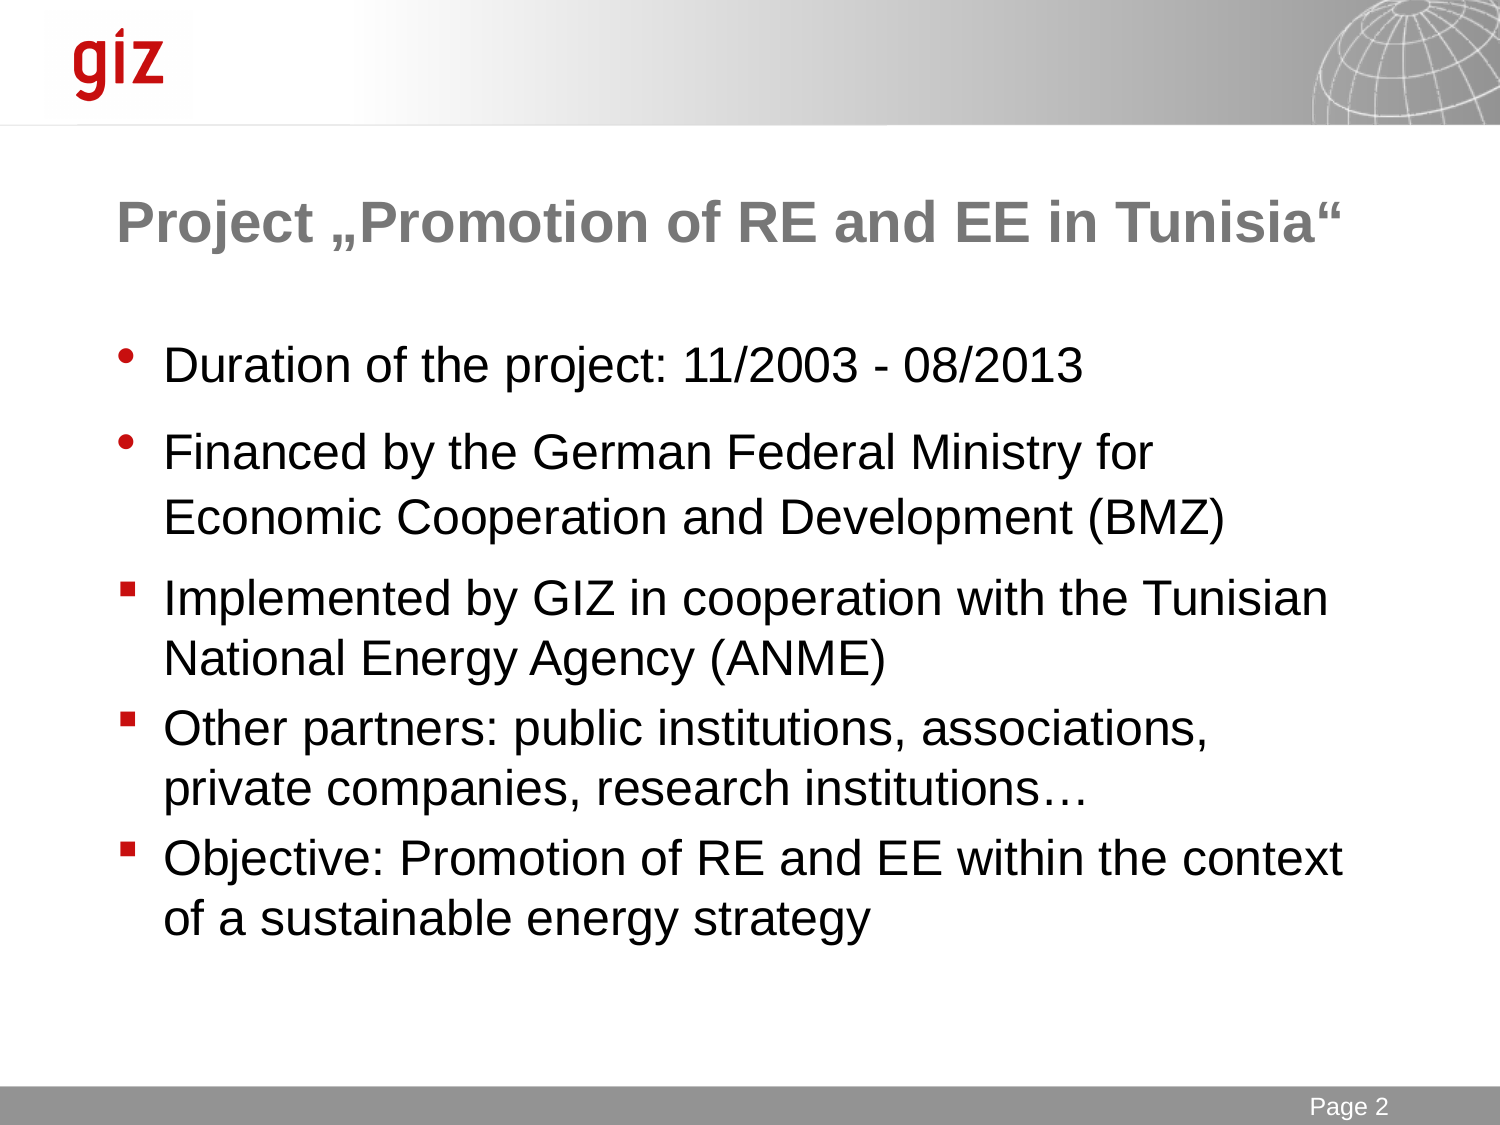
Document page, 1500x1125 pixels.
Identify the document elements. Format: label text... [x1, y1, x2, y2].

title Project „Promotion of RE and EE in Tunisia“ [100, 176, 1452, 284]
list Duration of the project: 11/2003 - 08/2013 Financed by the German Federal Ministry for Economic Cooperation and Development (BMZ) Implemented by GIZ in cooperation with the Tunisian National Energy Agency (ANME) Other partners: public institutions, associations, private companies, research institutions… Objective: Promotion of RE and EE within the context of a sustainable energy strategy [101, 318, 1361, 1028]
picture [1311, 0, 1500, 125]
picture [44, 10, 193, 119]
